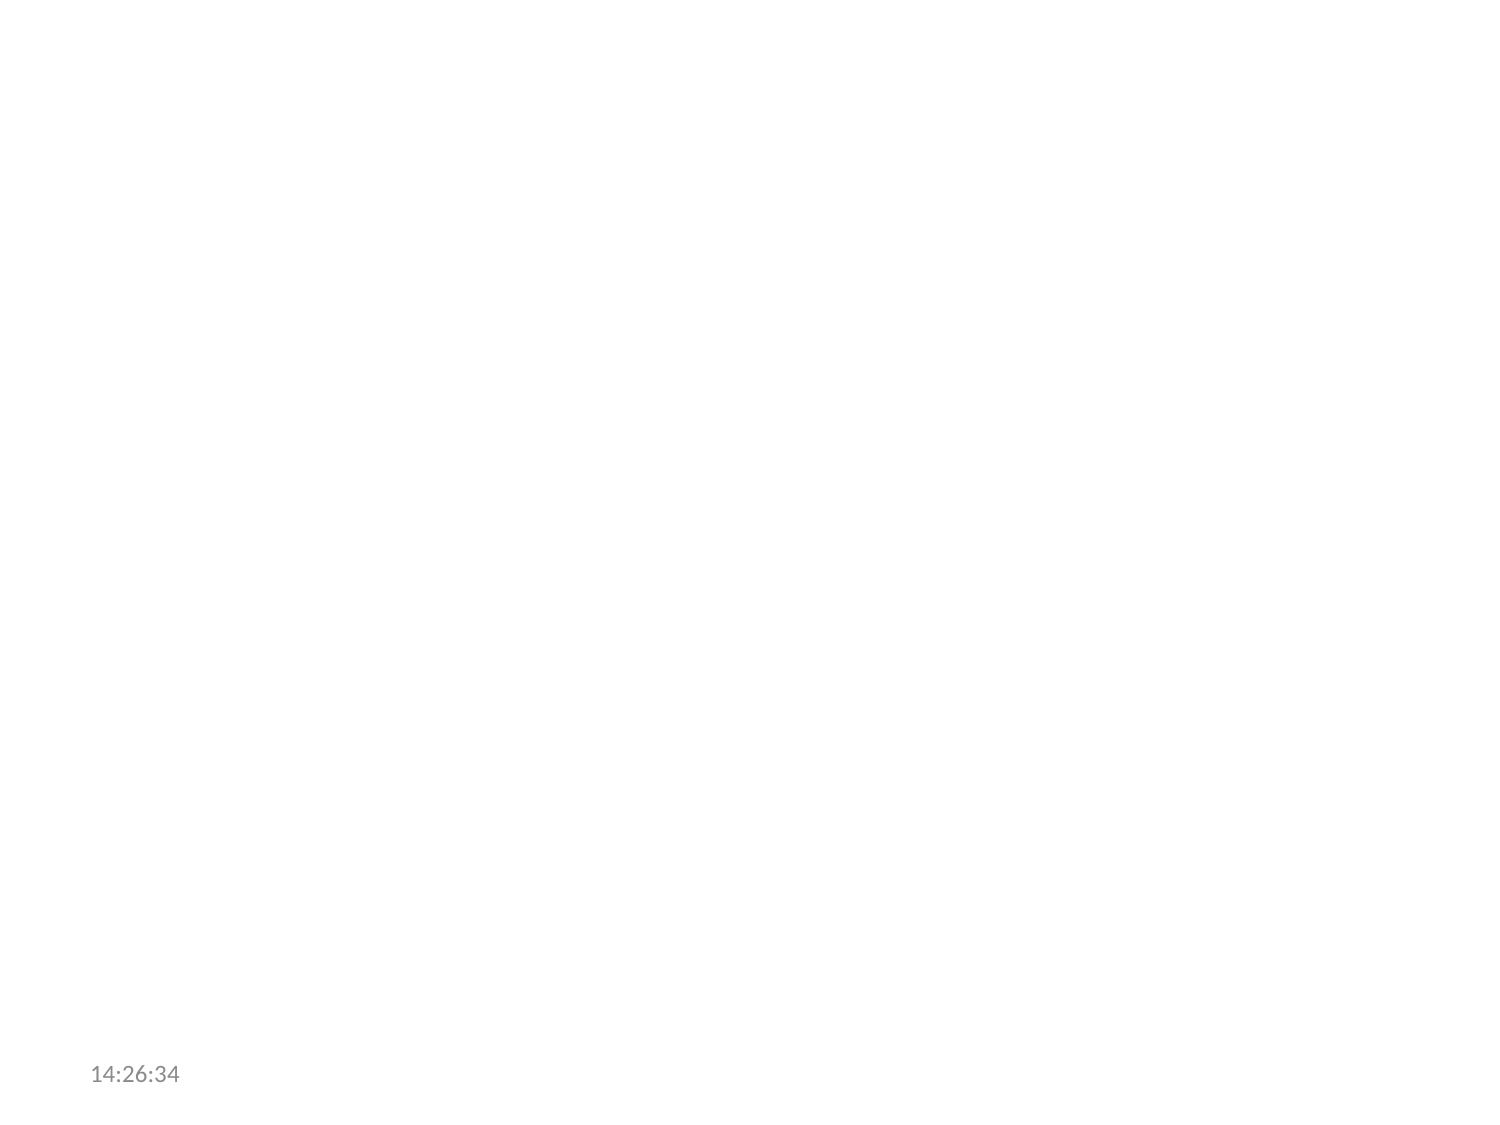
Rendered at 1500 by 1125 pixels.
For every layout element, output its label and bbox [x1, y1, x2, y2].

slide_number [75, 1042, 425, 1103]
